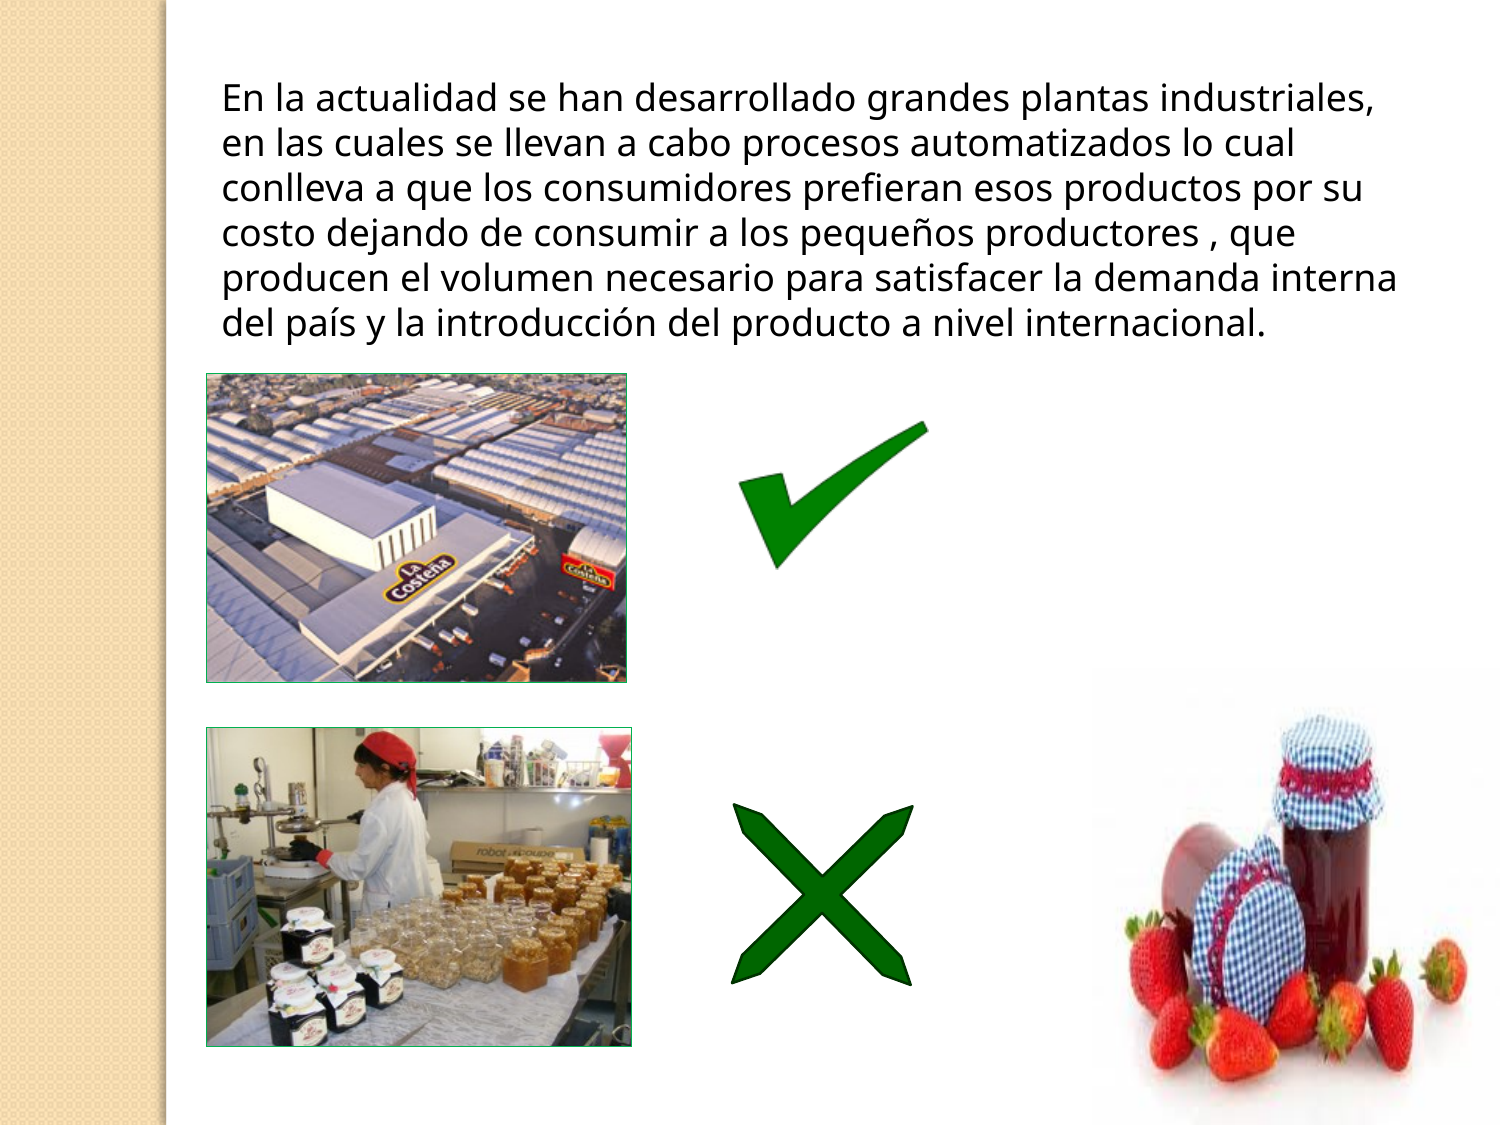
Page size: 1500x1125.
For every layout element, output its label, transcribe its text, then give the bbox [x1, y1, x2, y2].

text_box [730, 802, 915, 987]
picture [1092, 668, 1500, 1125]
picture [206, 727, 633, 1048]
picture [206, 373, 628, 684]
picture [737, 420, 929, 570]
text_box En la actualidad se han desarrollado grandes plantas industriales, en las cuales se llevan a cabo procesos automatizados lo cual conlleva a que los consumidores prefieran esos productos por su costo dejando de consumir a los pequeños productores , que producen el volumen necesario para satisfacer la demanda interna del país y la introducción del producto a nivel internacional. [206, 66, 1424, 442]
